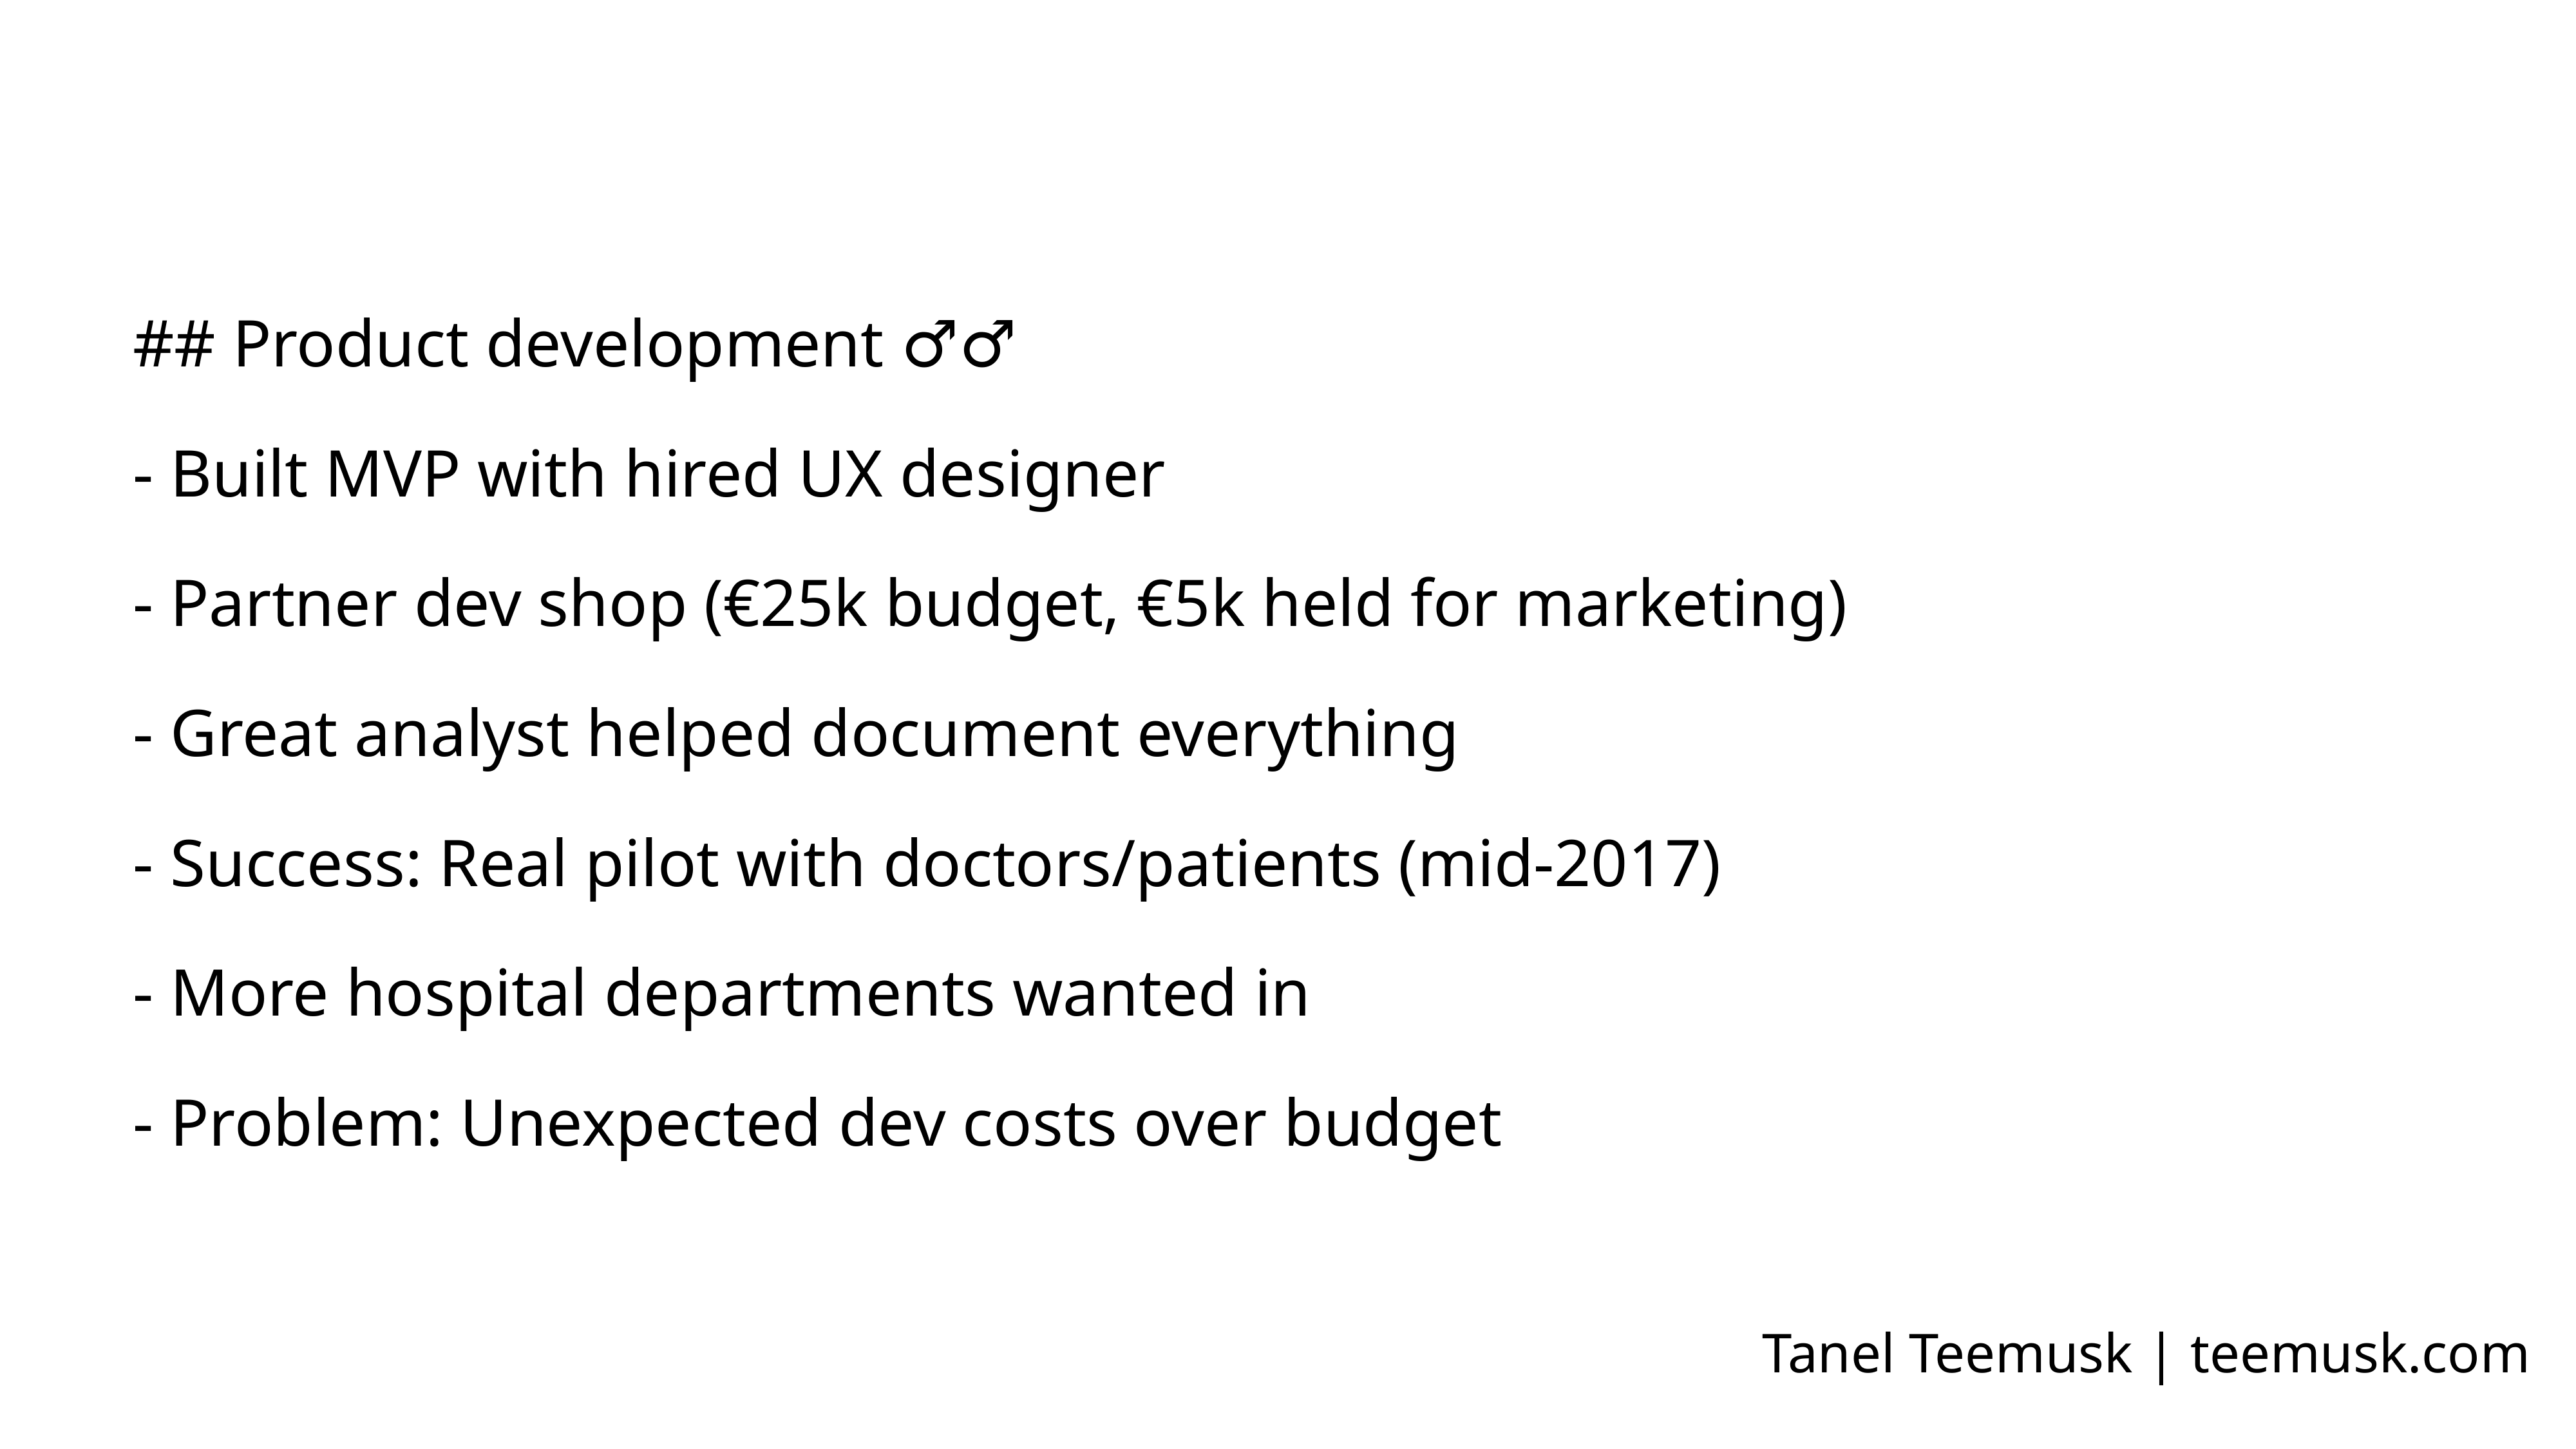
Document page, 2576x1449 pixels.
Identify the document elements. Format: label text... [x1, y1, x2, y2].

list ## Product development 👷‍♂️ - Built MVP with hired UX designer - Partner dev shop (€25k budget, €5k held for marketing) - Great analyst helped document everything - Success: Real pilot with doctors/patients (mid-2017) - More hospital departments wanted in - Problem: Unexpected dev costs over budget [127, 149, 2449, 1321]
text_box Tanel Teemusk | teemusk.com [1756, 1320, 2537, 1390]
